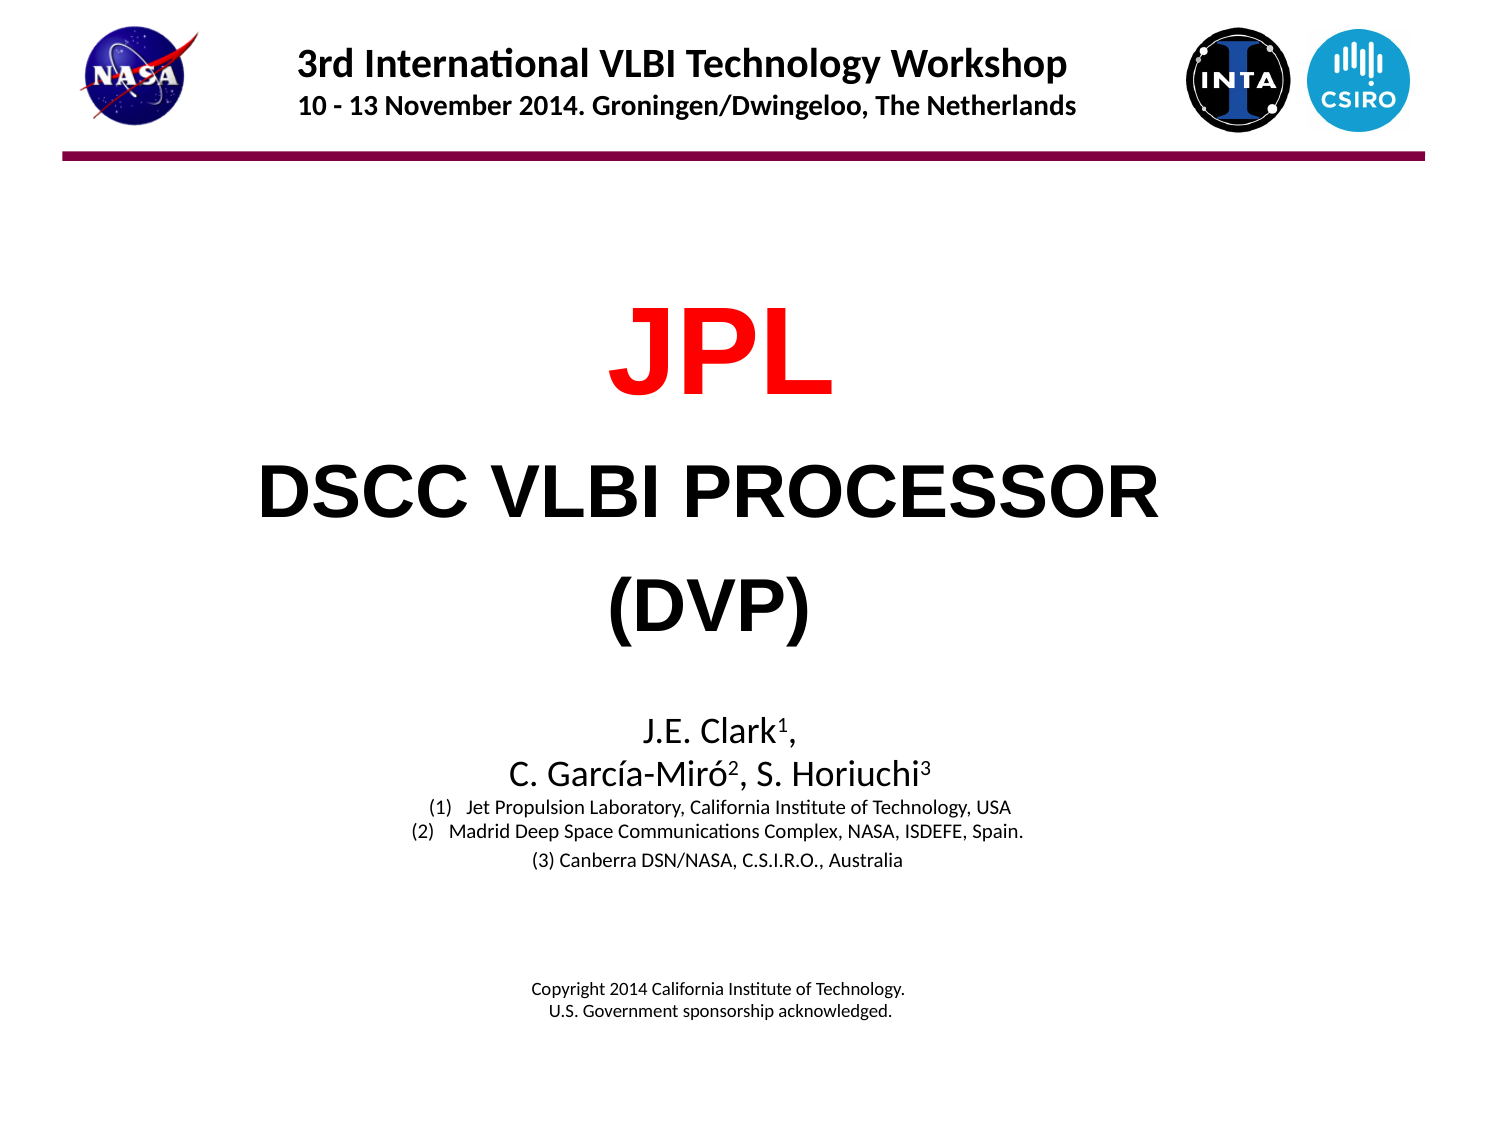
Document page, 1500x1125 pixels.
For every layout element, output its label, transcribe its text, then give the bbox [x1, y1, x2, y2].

text_box [641, 61, 1050, 137]
picture [75, 25, 203, 127]
picture [1144, 22, 1410, 137]
subtitle DSCC VLBI PROCESSOR (DVP) J.E. Clark1, C. García-Miró2, S. Horiuchi3 Jet Propulsion Laboratory, California Institute of Technology, USA Madrid Deep Space Communications Complex, NASA, ISDEFE, Spain. (3) Canberra DSN/NASA, C.S.I.R.O., Australia [183, 426, 1258, 952]
text_box JPL [592, 261, 852, 427]
text_box Copyright 2014 California Institute of Technology. U.S. Government sponsorship acknowledged. [0, 968, 1500, 1029]
